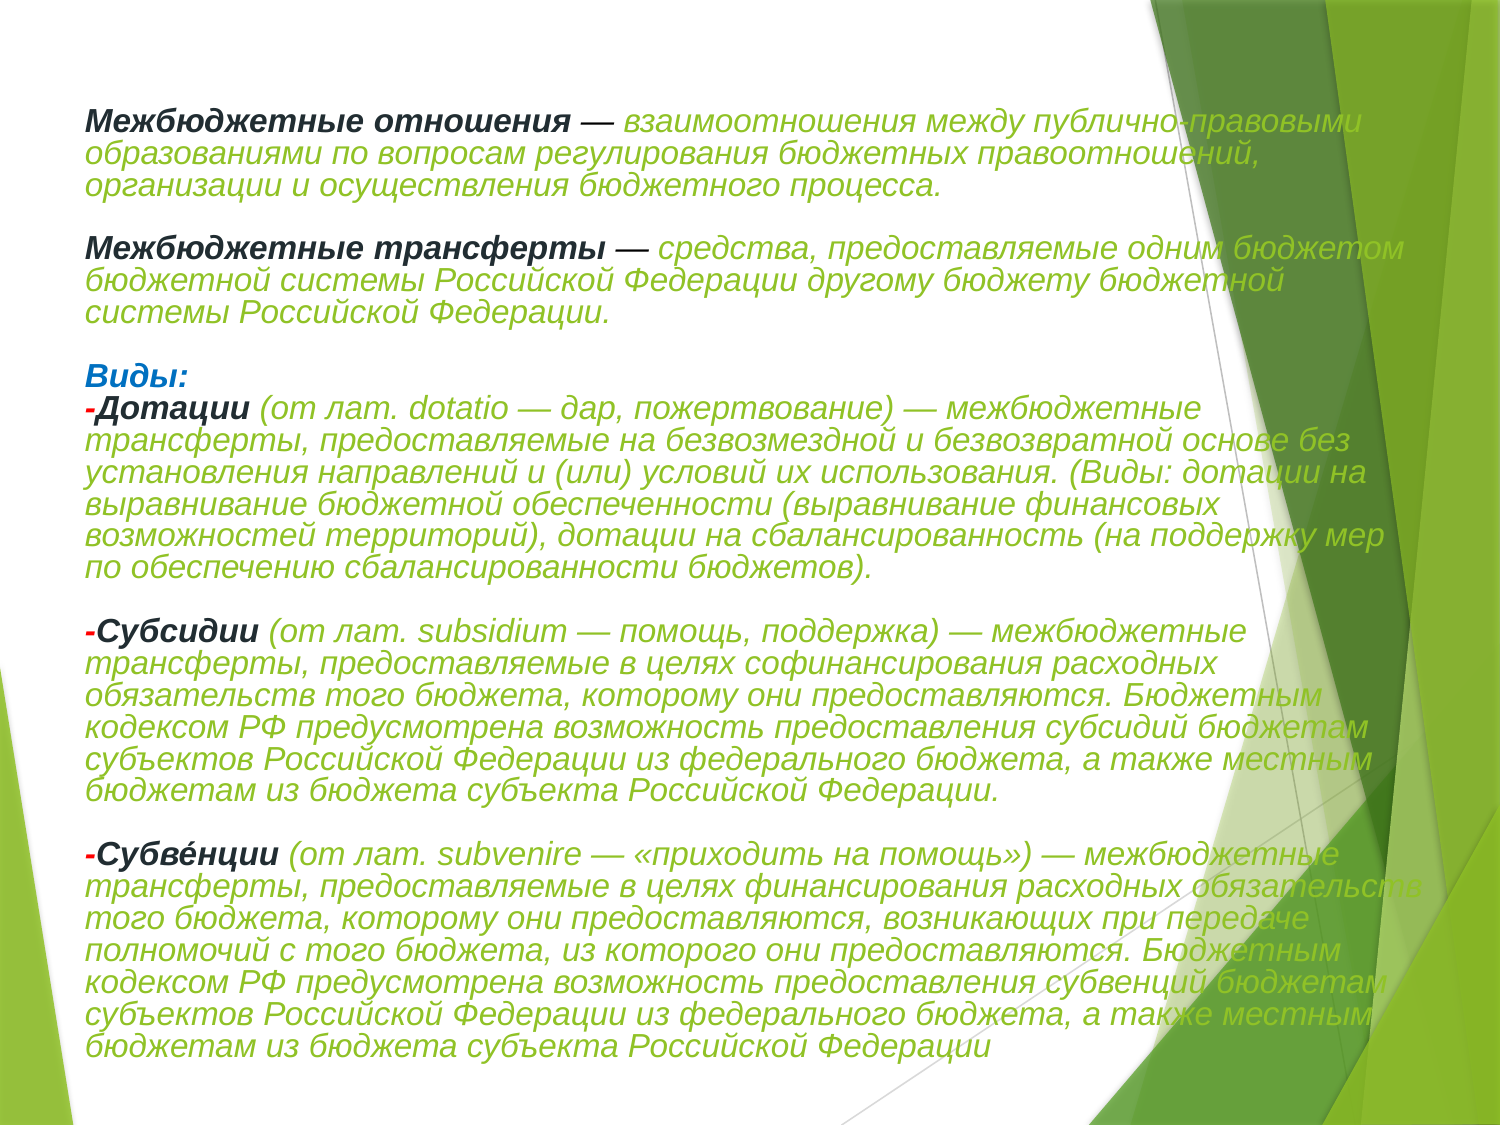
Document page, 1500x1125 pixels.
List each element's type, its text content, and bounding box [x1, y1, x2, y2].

text_box [0, 46, 1430, 270]
text_box Межбюджетные отношения — взаимоотношения между публично-правовыми образованиями по вопросам регулирования бюджетных правоотношений, организации и осуществления бюджетного процесса. Межбюджетные трансферты — средства, предоставляемые одним бюджетом бюджетной системы Российской Федерации другому бюджету бюджетной системы Российской Федерации. Виды: -Дотации (от лат. dotatio — дар, пожертвование) — межбюджетные трансферты, предоставляемые на безвозмездной и безвозвратной основе без установления направлений и (или) условий их использования. (Виды: дотации на выравнивание бюджетной обеспеченности (выравнивание финансовых возможностей территорий), дотации на сбалансированность (на поддержку мер по обеспечению сбалансированности бюджетов). -Субсидии (от лат. subsidium — помощь, поддержка) — межбюджетные трансферты, предоставляемые в целях софинансирования расходных обязательств того бюджета, которому они предоставляются. Бюджетным кодексом РФ предусмотрена возможность предоставления субсидий бюджетам субъектов Российской Федерации из федерального бюджета, а также местным бюджетам из бюджета субъекта Российской Федерации. -Субве́нции (от лат. subvenire — «приходить на помощь») — межбюджетные трансферты, предоставляемые в целях финансирования расходных обязательств того бюджета, которому они предоставляются, возникающих при передаче полномочий с того бюджета, из которого они предоставляются. Бюджетным кодексом РФ предусмотрена возможность предоставления субвенций бюджетам субъектов Российской Федерации из федерального бюджета, а также местным бюджетам из бюджета субъекта Российской Федерации [70, 99, 1442, 1071]
